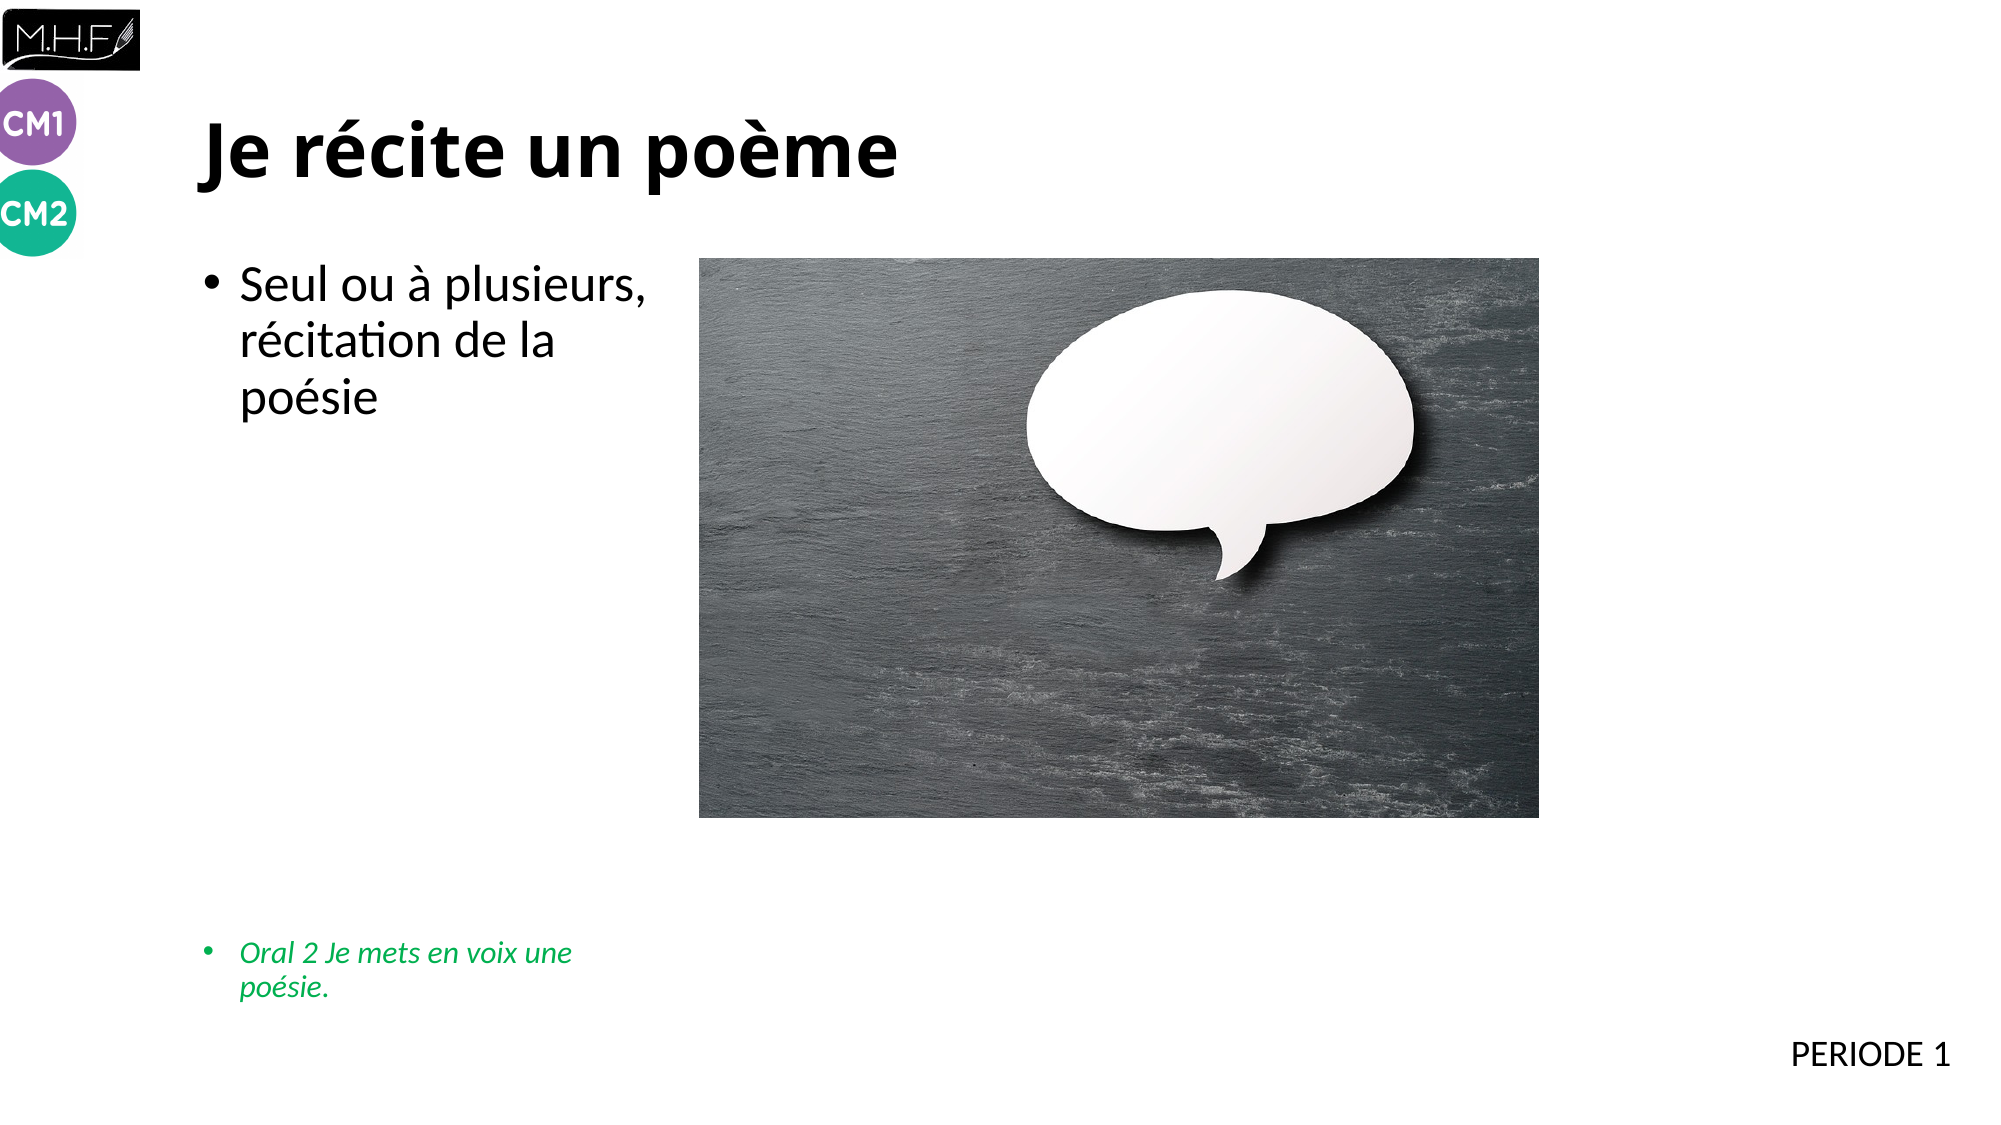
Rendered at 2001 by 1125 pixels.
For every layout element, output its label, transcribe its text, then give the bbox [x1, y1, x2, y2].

title Je récite un poème [188, 58, 1027, 249]
text_box Seul ou à plusieurs, récitation de la poésie Oral 2 Je mets en voix une poésie. [188, 249, 682, 1019]
text_box PERIODE 1 [1362, 1021, 1967, 1082]
picture [0, 7, 140, 259]
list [699, 258, 1539, 818]
